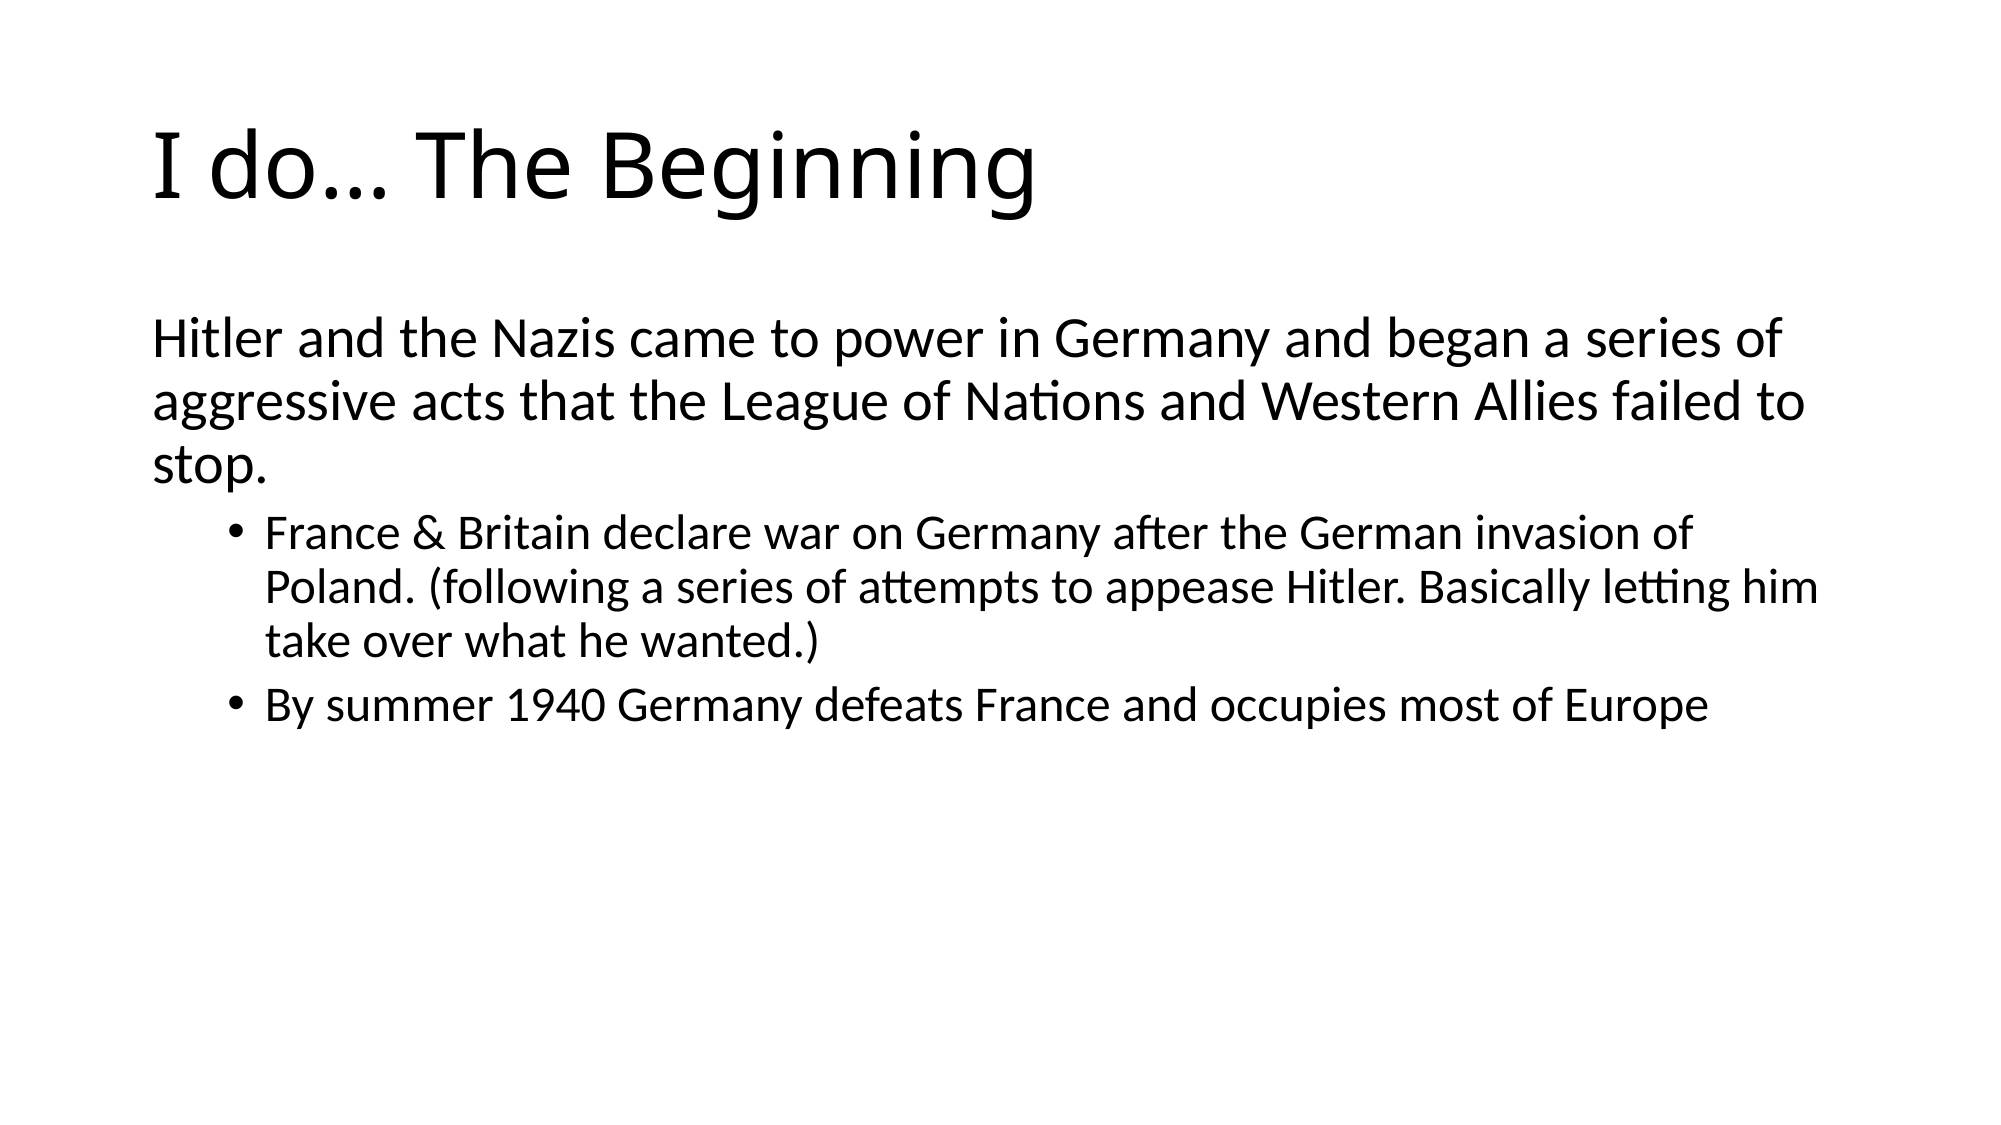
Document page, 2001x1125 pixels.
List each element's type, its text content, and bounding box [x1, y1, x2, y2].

list Hitler and the Nazis came to power in Germany and began a series of aggressive acts that the League of Nations and Western Allies failed to stop. France & Britain declare war on Germany after the German invasion of Poland. (following a series of attempts to appease Hitler. Basically letting him take over what he wanted.) By summer 1940 Germany defeats France and occupies most of Europe [137, 299, 1863, 1014]
title I do… The Beginning [137, 59, 1863, 278]
